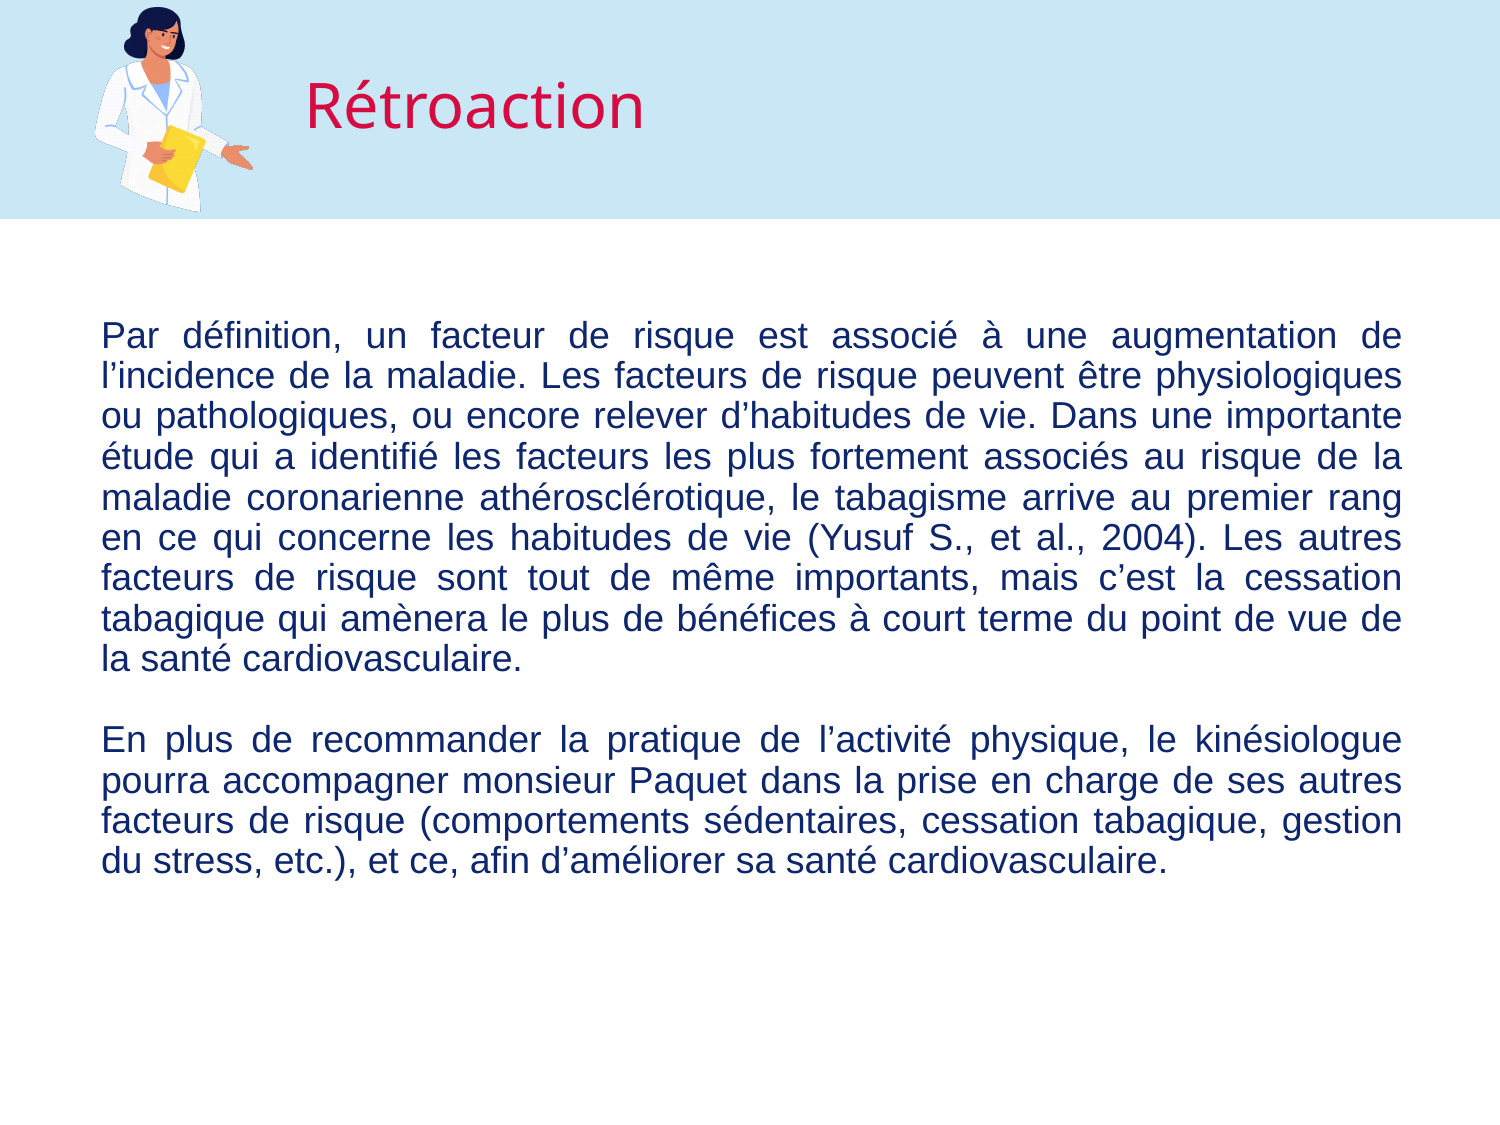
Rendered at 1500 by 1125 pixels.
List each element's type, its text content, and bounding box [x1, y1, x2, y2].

list Par définition, un facteur de risque est associé à une augmentation de l’incidence de la maladie. Les facteurs de risque peuvent être physiologiques ou pathologiques, ou encore relever d’habitudes de vie. Dans une importante étude qui a identifié les facteurs les plus fortement associés au risque de la maladie coronarienne athérosclérotique, le tabagisme arrive au premier rang en ce qui concerne les habitudes de vie (Yusuf S., et al., 2004). Les autres facteurs de risque sont tout de même importants, mais c’est la cessation tabagique qui amènera le plus de bénéfices à court terme du point de vue de la santé cardiovasculaire. En plus de recommander la pratique de l’activité physique, le kinésiologue pourra accompagner monsieur Paquet dans la prise en charge de ses autres facteurs de risque (comportements sédentaires, cessation tabagique, gestion du stress, etc.), et ce, afin d’améliorer sa santé cardiovasculaire. [85, 300, 1418, 825]
picture [95, 7, 253, 212]
title Rétroaction [289, 59, 1397, 160]
